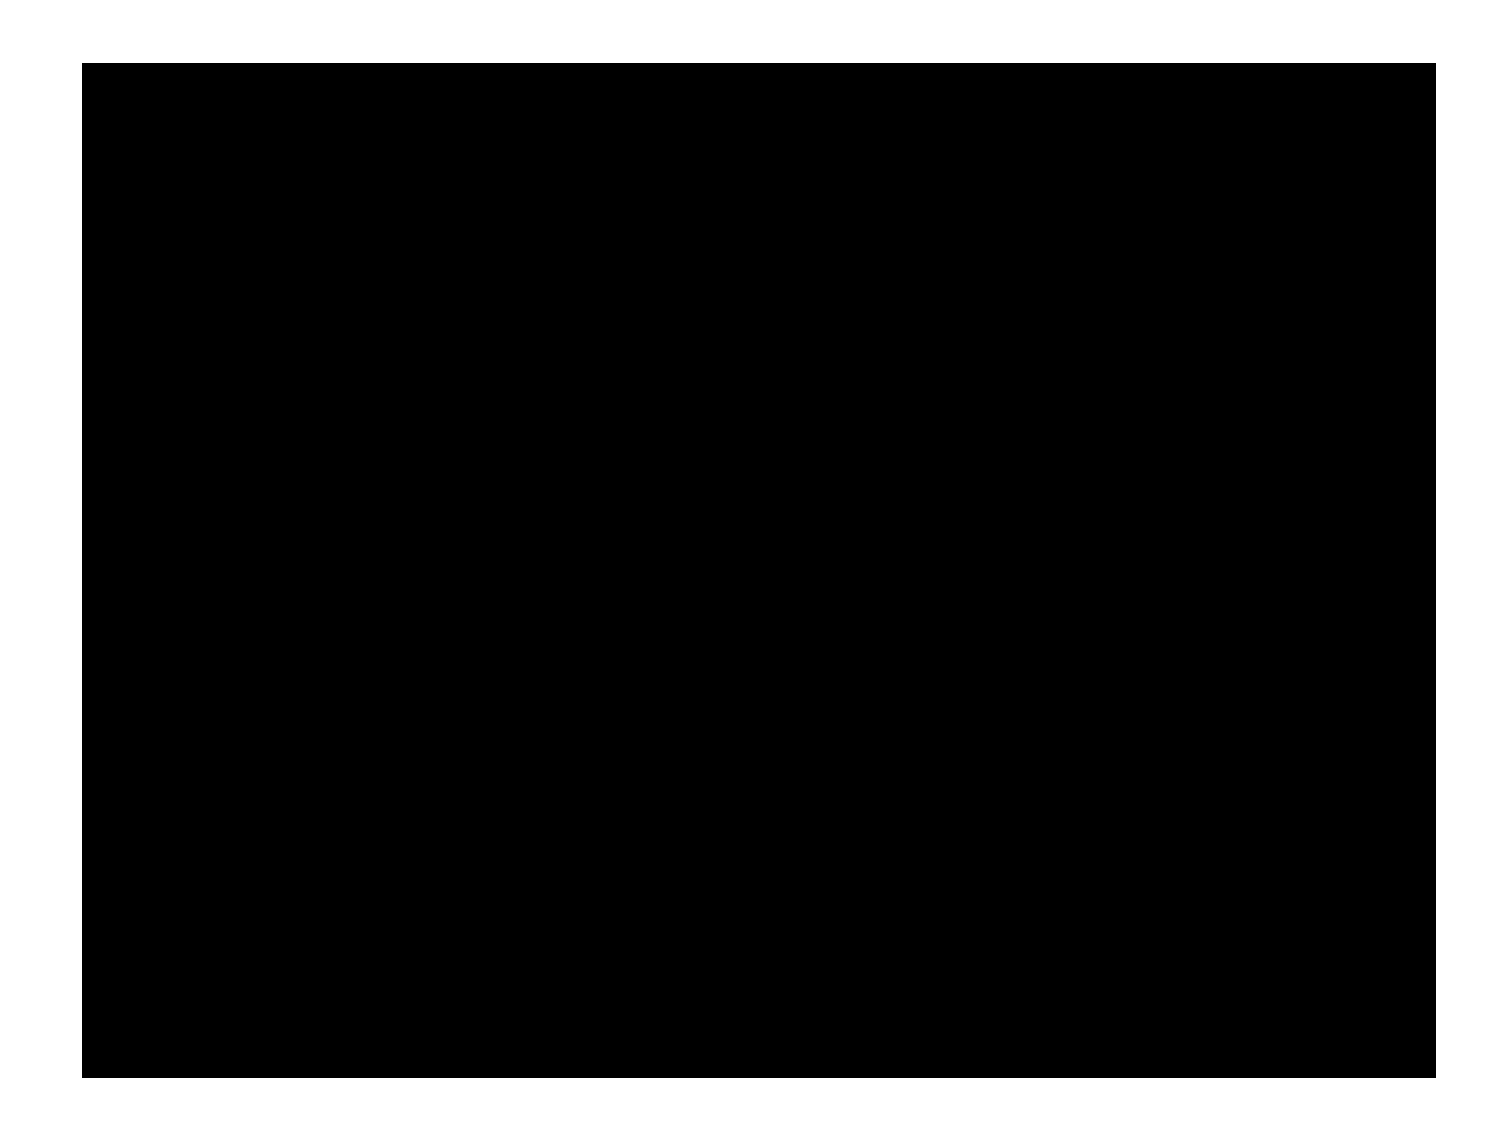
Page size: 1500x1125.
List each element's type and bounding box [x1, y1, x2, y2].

text_box [81, 62, 1437, 1079]
